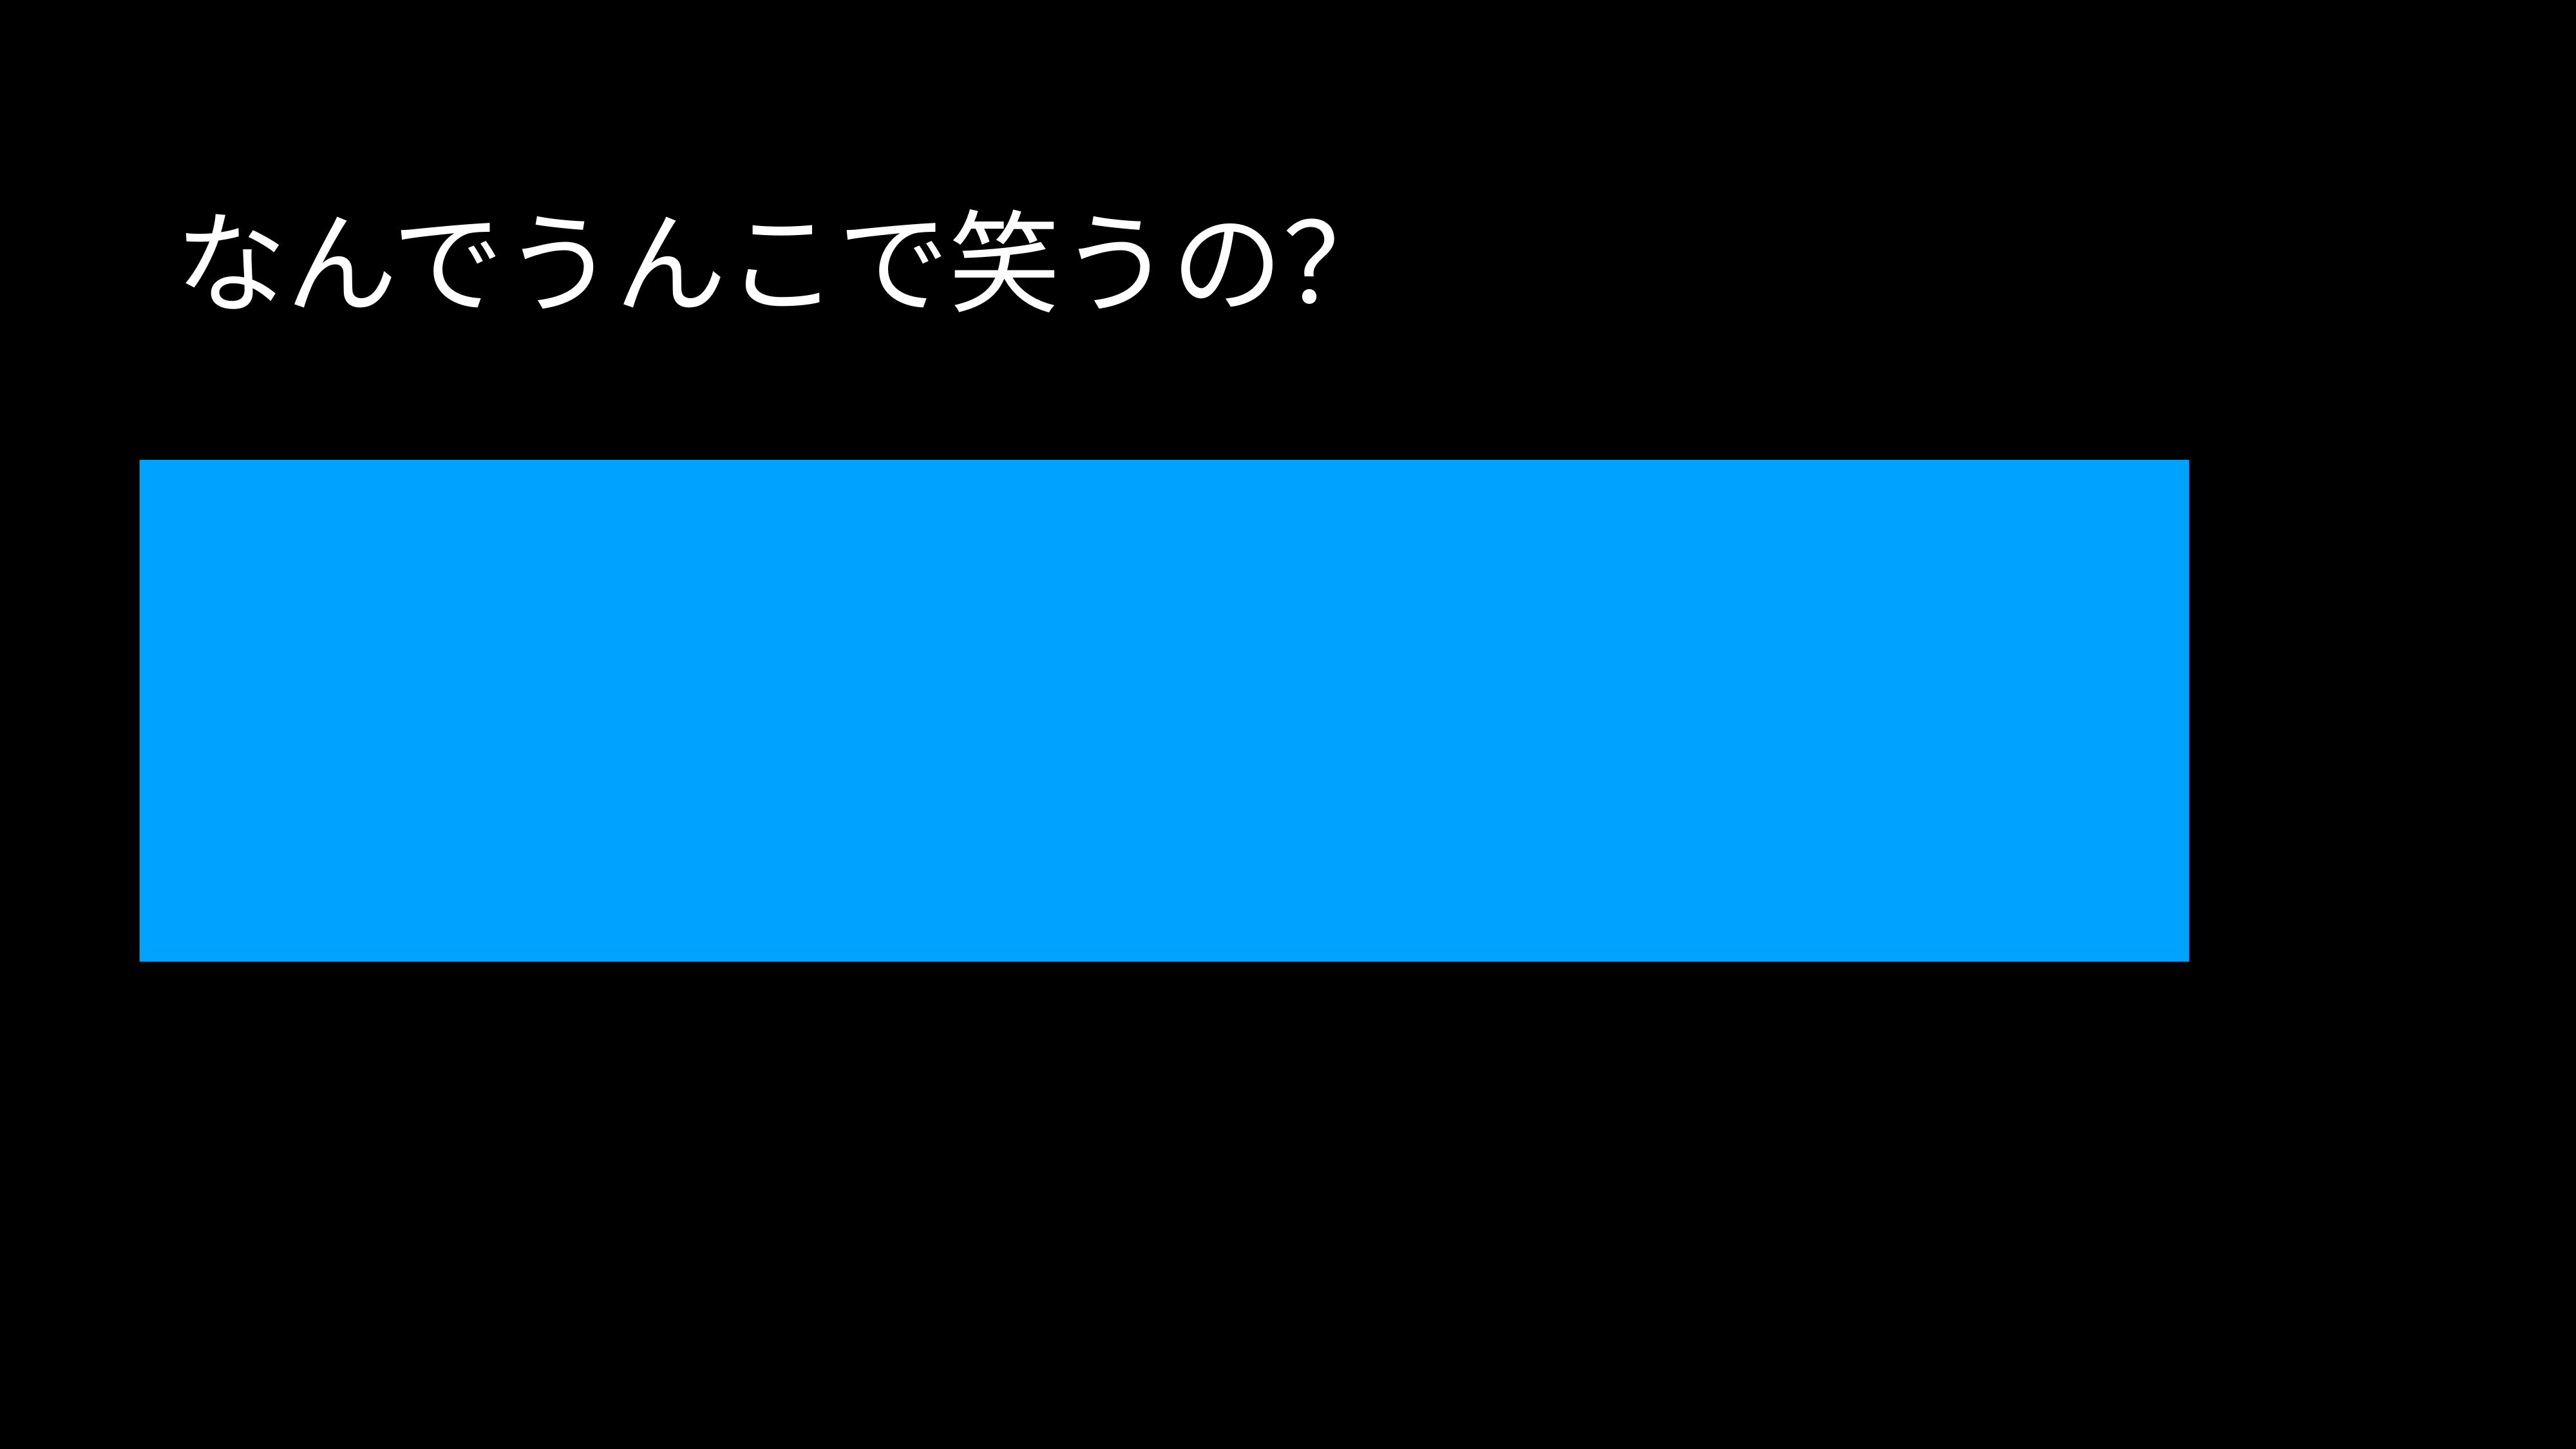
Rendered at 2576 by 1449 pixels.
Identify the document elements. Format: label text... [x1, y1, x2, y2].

text_box なんでうんこで笑うの？ [169, 202, 1401, 334]
text_box [139, 460, 2189, 962]
